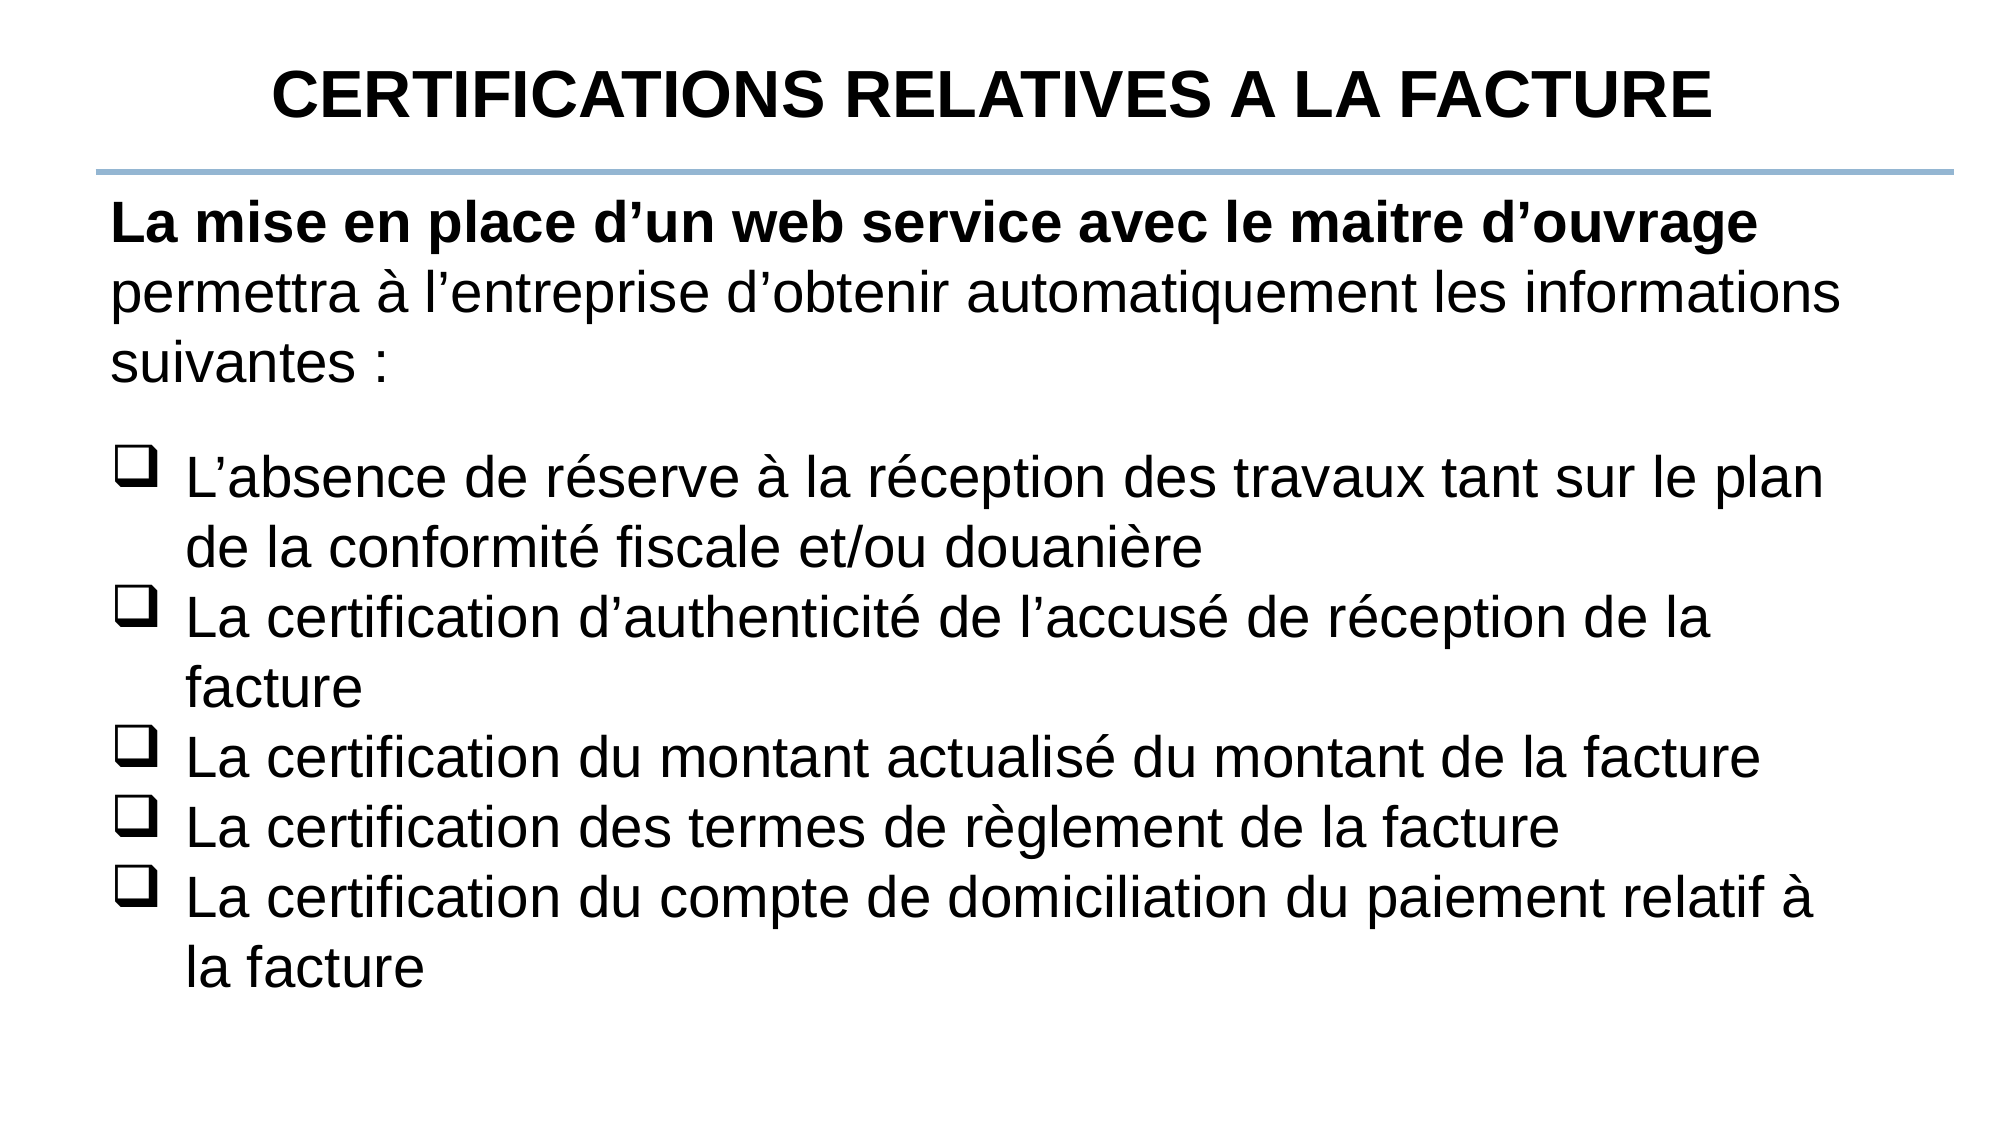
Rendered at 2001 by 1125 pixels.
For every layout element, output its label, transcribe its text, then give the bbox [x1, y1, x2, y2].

text_box La mise en place d’un web service avec le maitre d’ouvrage permettra à l’entreprise d’obtenir automatiquement les informations suivantes : L’absence de réserve à la réception des travaux tant sur le plan de la conformité fiscale et/ou douanière La certification d’authenticité de l’accusé de réception de la facture La certification du montant actualisé du montant de la facture La certification des termes de règlement de la facture La certification du compte de domiciliation du paiement relatif à la facture [95, 181, 1865, 1007]
text_box CERTIFICATIONS RELATIVES A LA FACTURE [45, 43, 1922, 139]
